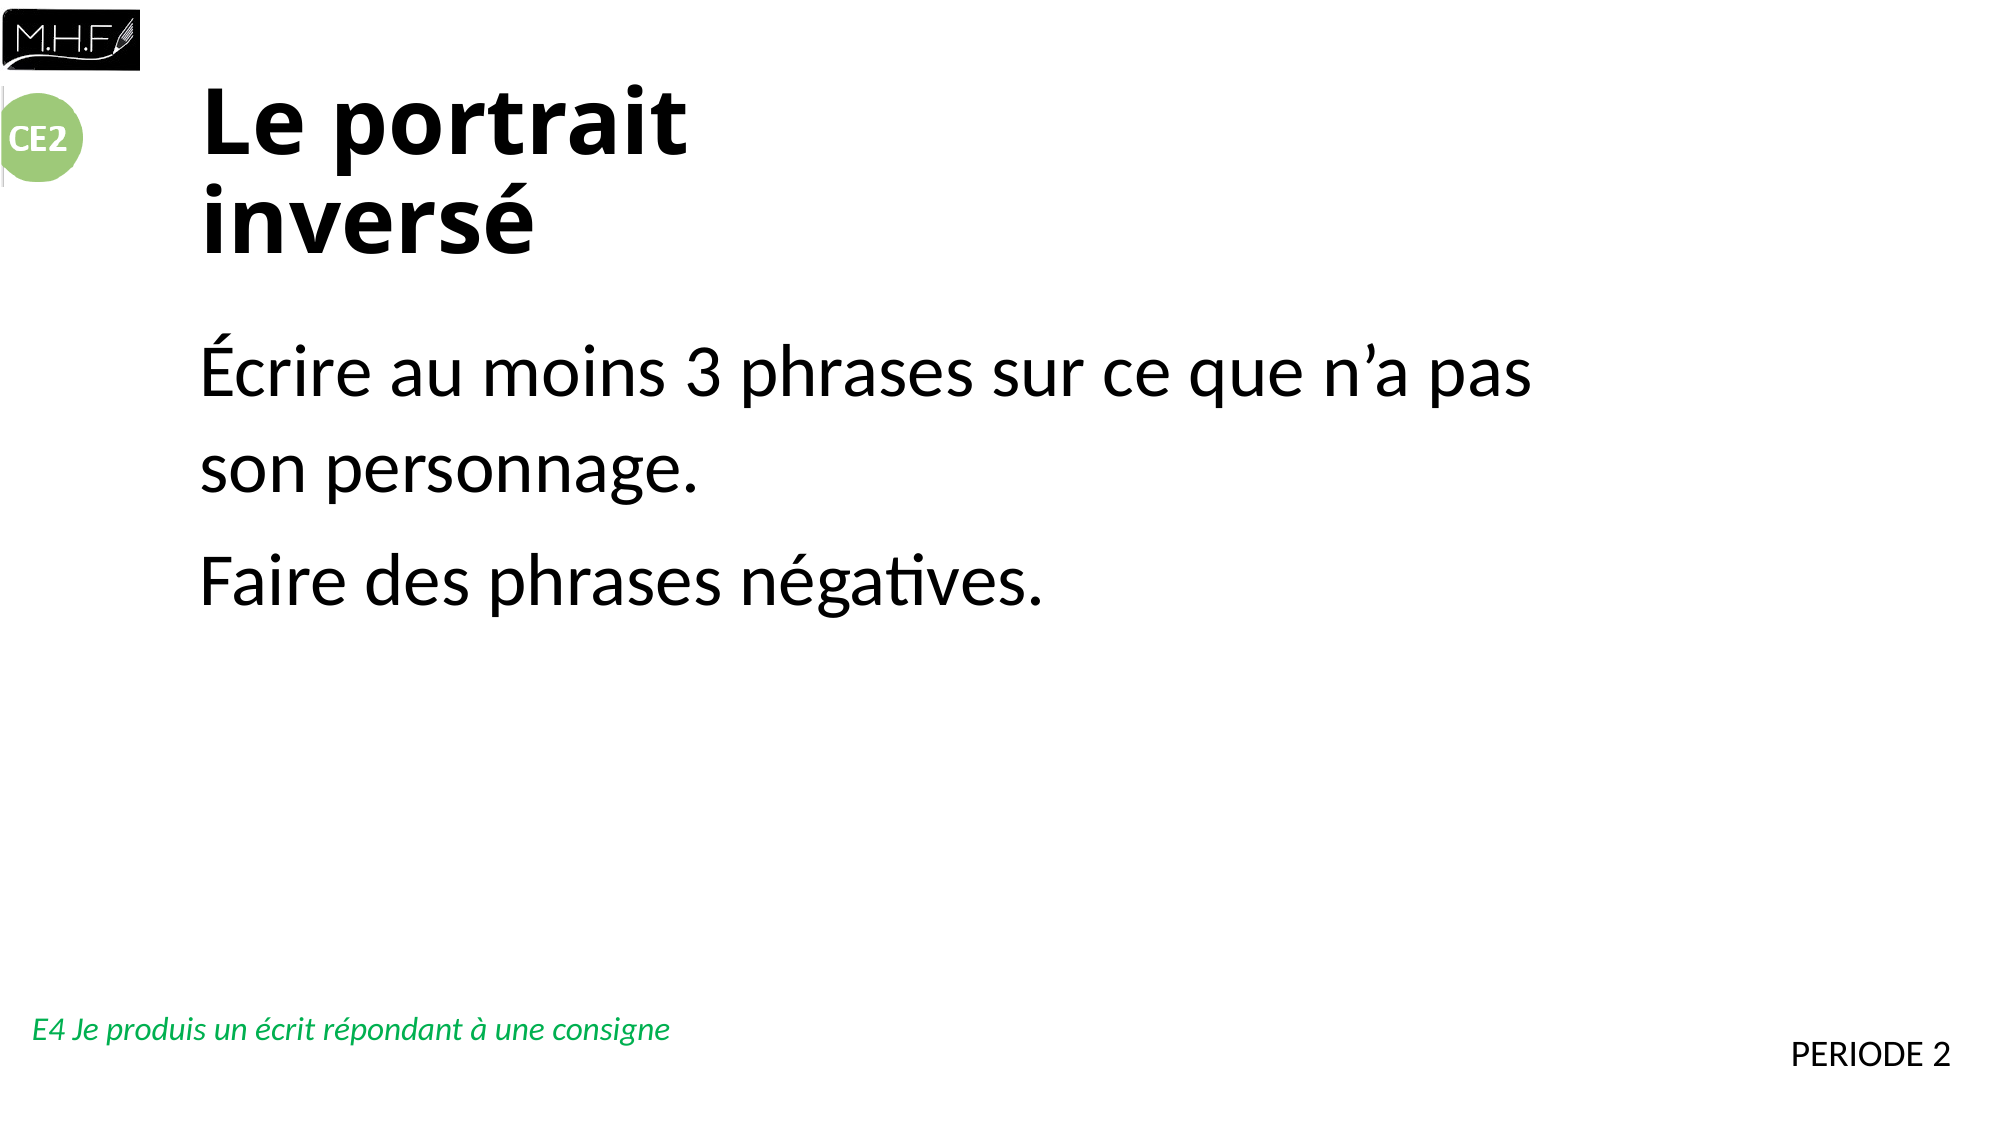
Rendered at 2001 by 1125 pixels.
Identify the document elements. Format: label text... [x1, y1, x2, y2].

picture [0, 7, 140, 74]
text_box PERIODE 2 [1362, 1021, 1967, 1082]
text_box Écrire au moins 3 phrases sur ce que n’a pas son personnage. Faire des phrases négatives. [184, 307, 1585, 790]
text_box E4 Je produis un écrit répondant à une consigne [17, 1000, 1017, 1055]
picture [1, 86, 88, 187]
text_box Le portrait inversé [185, 65, 954, 283]
